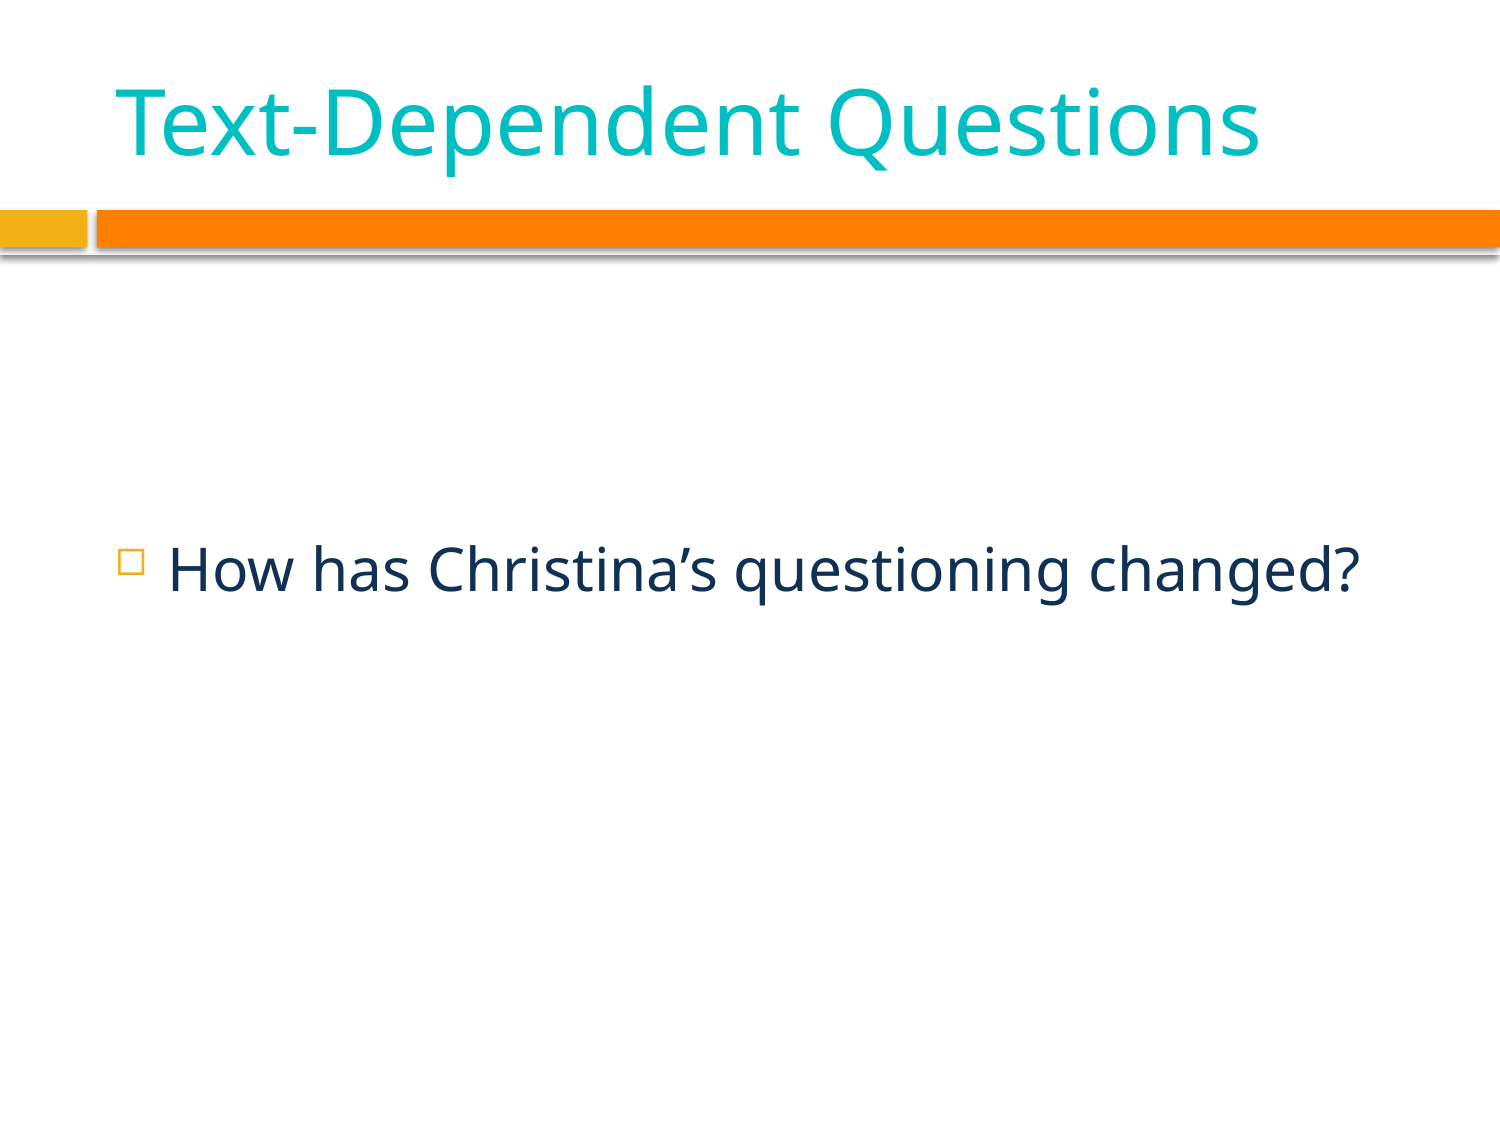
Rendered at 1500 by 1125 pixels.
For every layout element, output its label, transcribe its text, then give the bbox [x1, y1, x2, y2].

list How has Christina’s questioning changed? [100, 262, 1438, 1000]
title Text-Dependent Questions [100, 37, 1438, 200]
